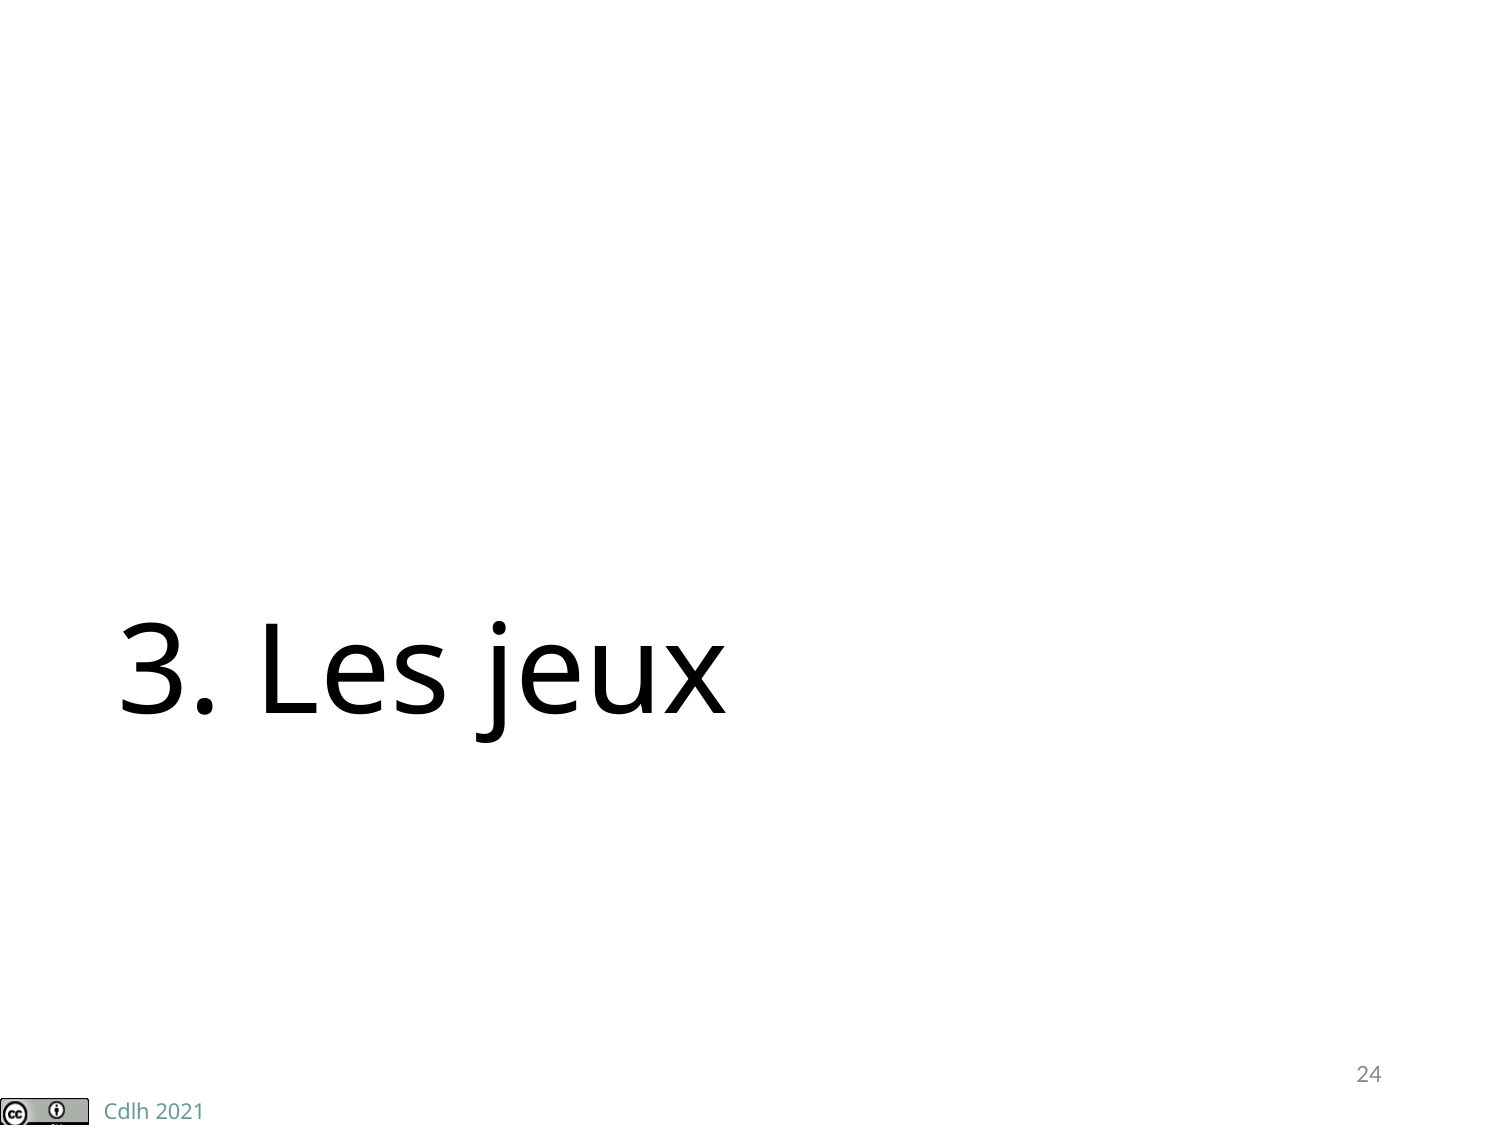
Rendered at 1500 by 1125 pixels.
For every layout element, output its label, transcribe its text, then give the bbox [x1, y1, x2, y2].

title 3. Les jeux [102, 280, 1397, 749]
slide_number 24 [1059, 1042, 1397, 1103]
picture [0, 1098, 89, 1125]
